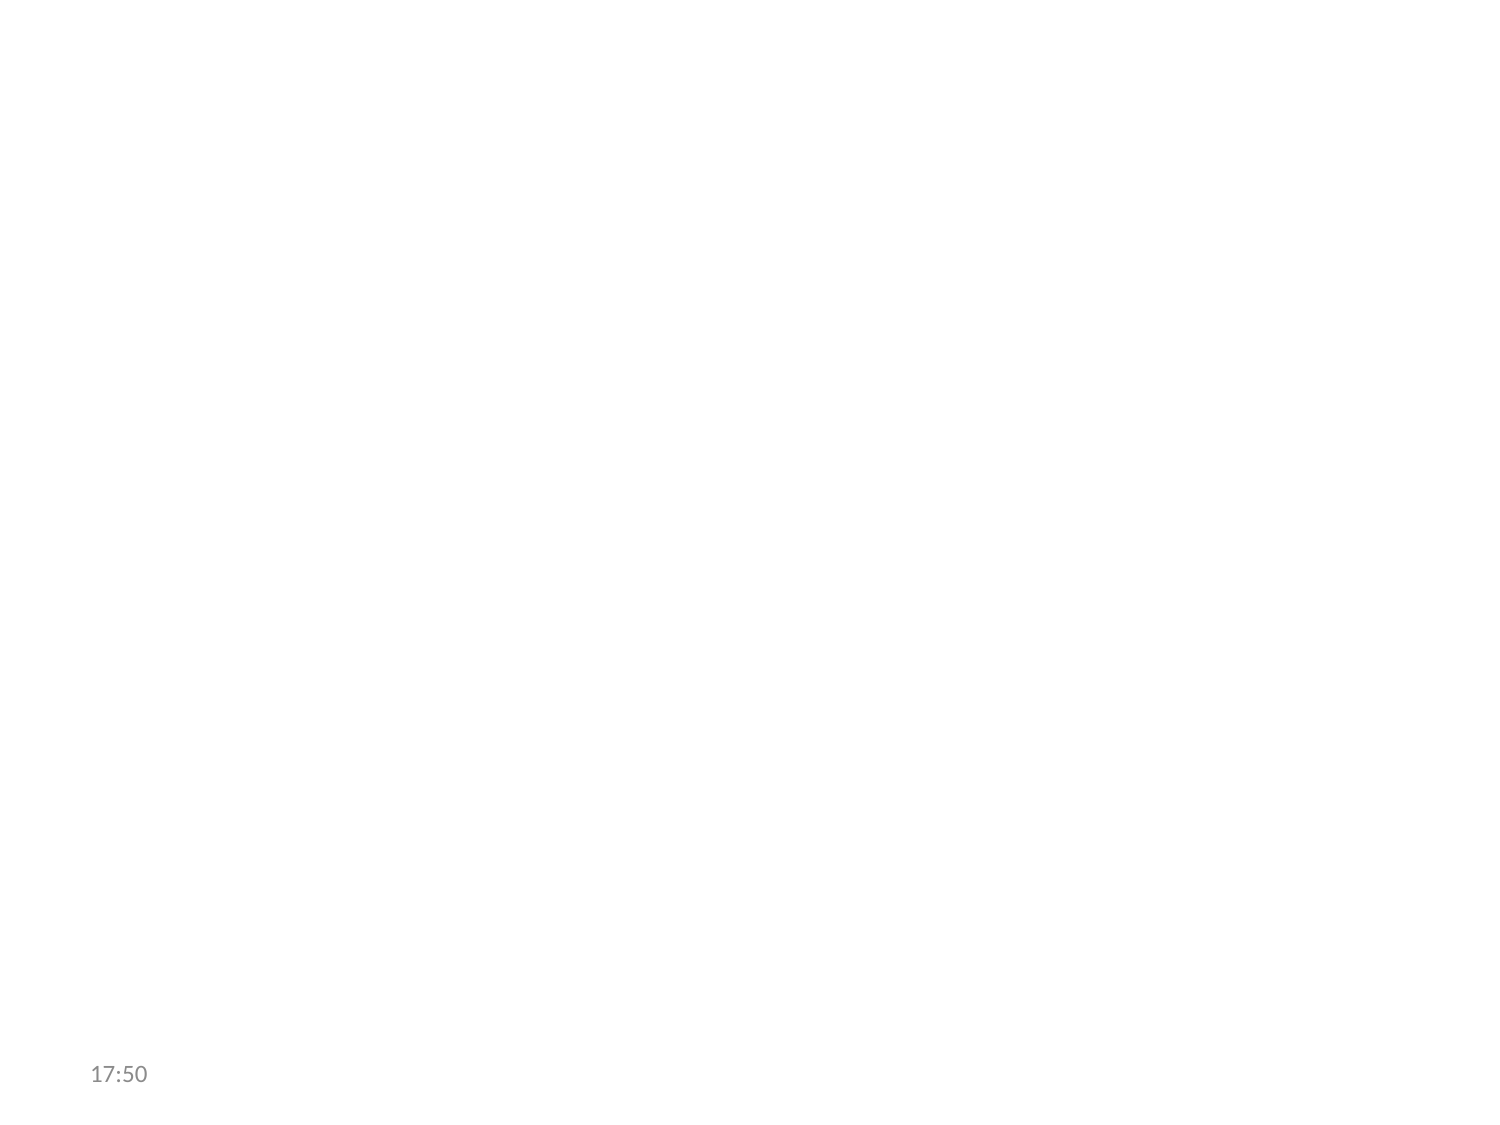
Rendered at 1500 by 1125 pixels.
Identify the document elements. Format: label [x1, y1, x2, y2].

slide_number [75, 1042, 425, 1103]
